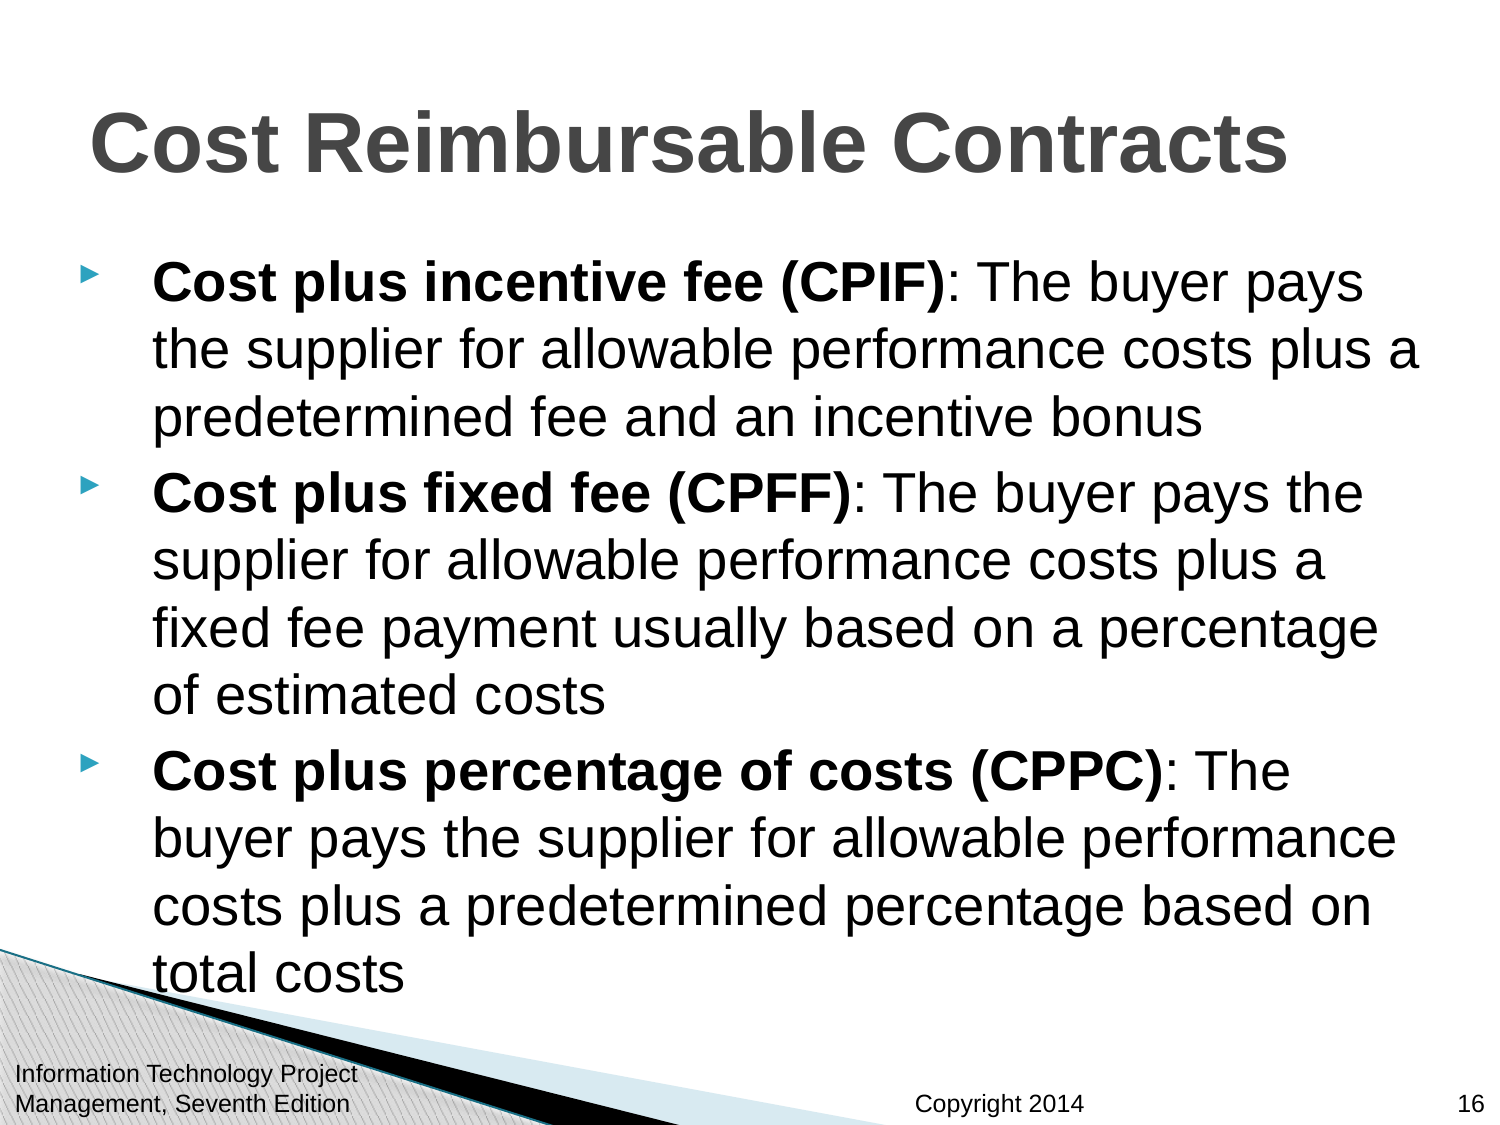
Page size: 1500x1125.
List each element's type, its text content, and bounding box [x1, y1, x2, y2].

title Cost Reimbursable Contracts [75, 45, 1425, 233]
footer Information Technology Project Management, Seventh Edition [0, 1065, 425, 1125]
list Cost plus incentive fee (CPIF): The buyer pays the supplier for allowable performance costs plus a predetermined fee and an incentive bonus Cost plus fixed fee (CPFF): The buyer pays the supplier for allowable performance costs plus a fixed fee payment usually based on a percentage of estimated costs Cost plus percentage of costs (CPPC): The buyer pays the supplier for allowable performance costs plus a predetermined percentage based on total costs [62, 237, 1451, 899]
slide_number 16 [1408, 1065, 1500, 1125]
